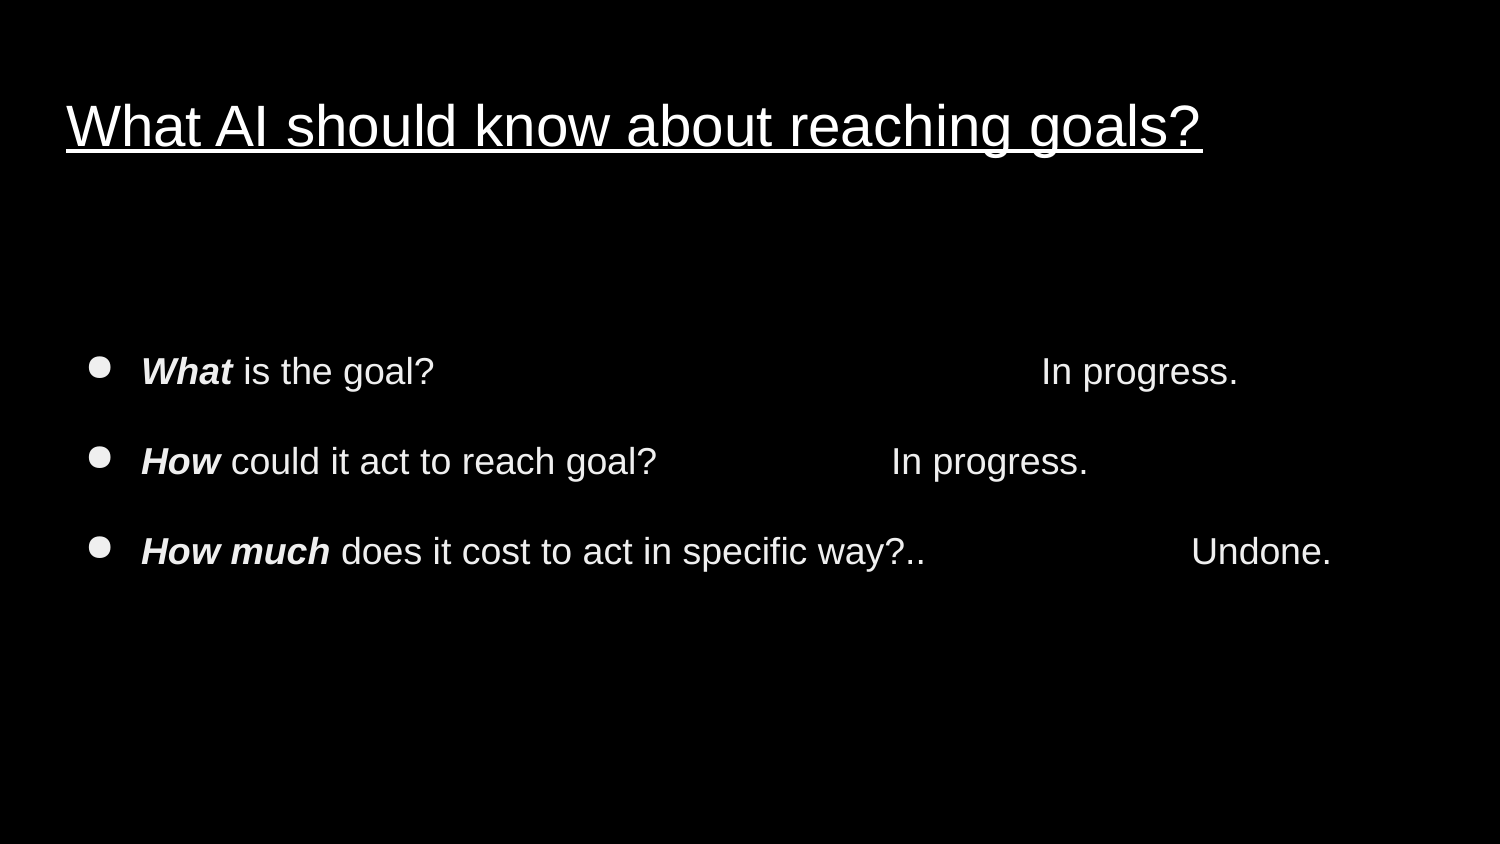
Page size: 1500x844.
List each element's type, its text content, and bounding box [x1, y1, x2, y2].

list What is the goal? In progress. How could it act to reach goal? In progress. How much does it cost to act in specific way?.. Undone. [51, 287, 1449, 750]
title What AI should know about reaching goals? [51, 72, 1449, 167]
